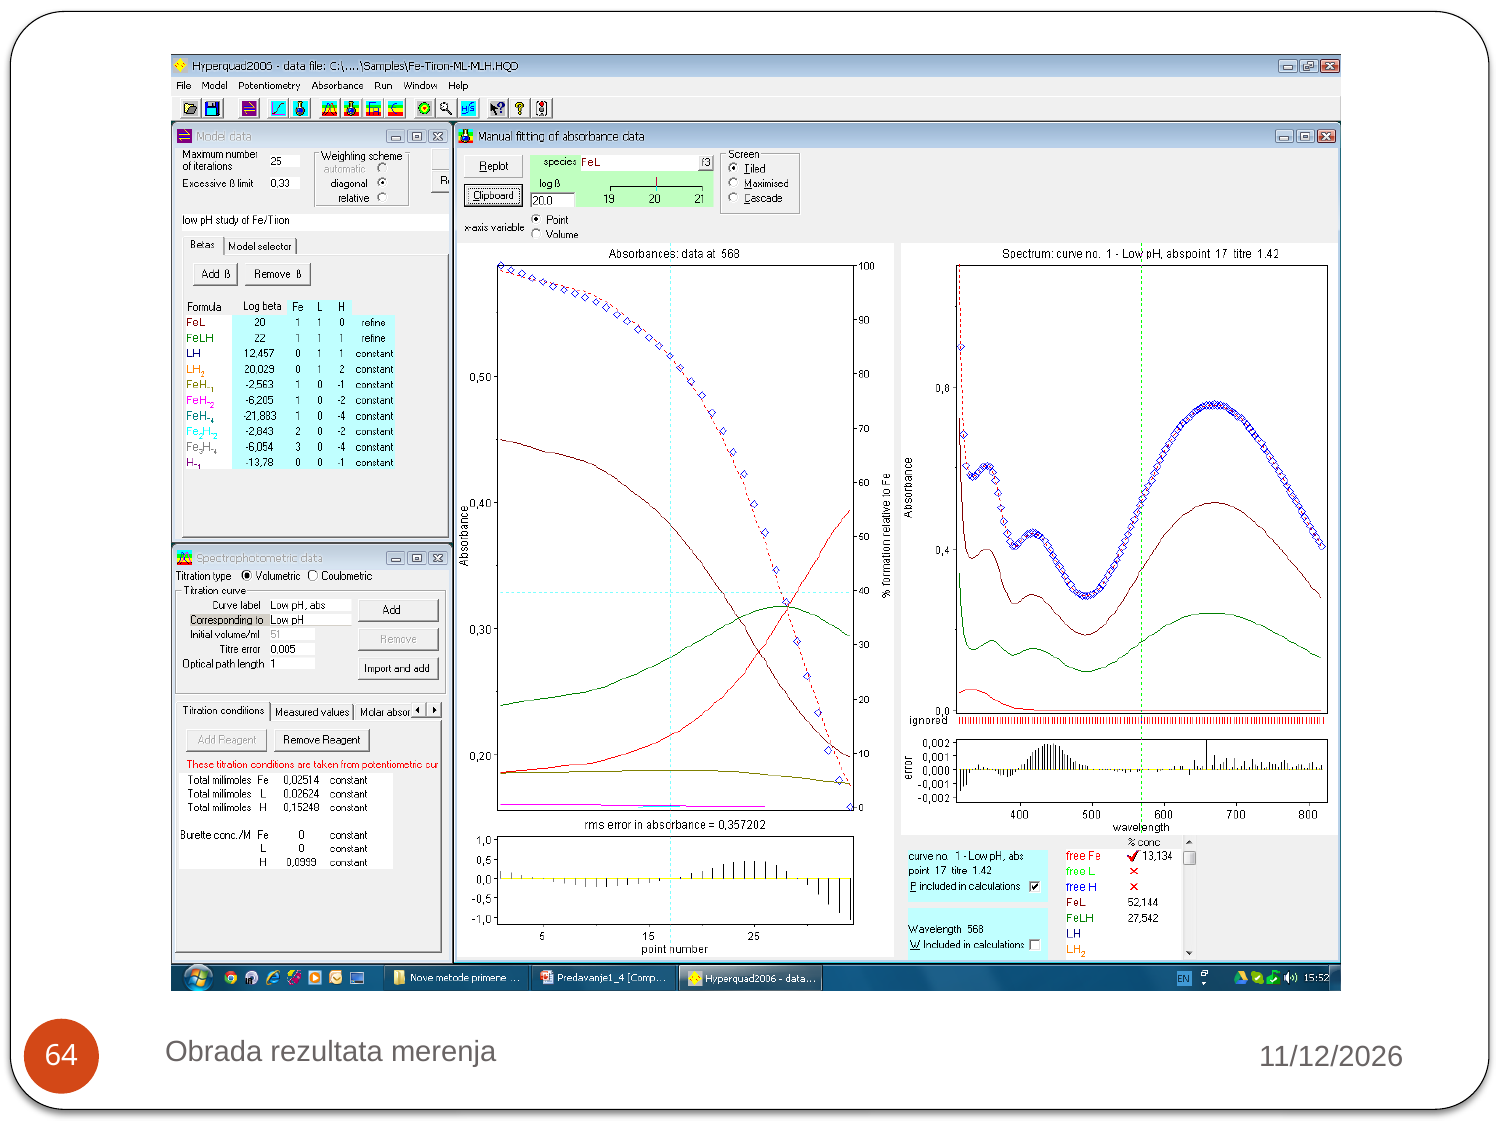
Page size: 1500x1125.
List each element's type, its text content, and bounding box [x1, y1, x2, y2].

slide_number 64 [23, 1018, 99, 1094]
footer Obrada rezultata merenja [150, 1012, 800, 1088]
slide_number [1012, 1015, 1419, 1094]
picture [170, 54, 1341, 991]
